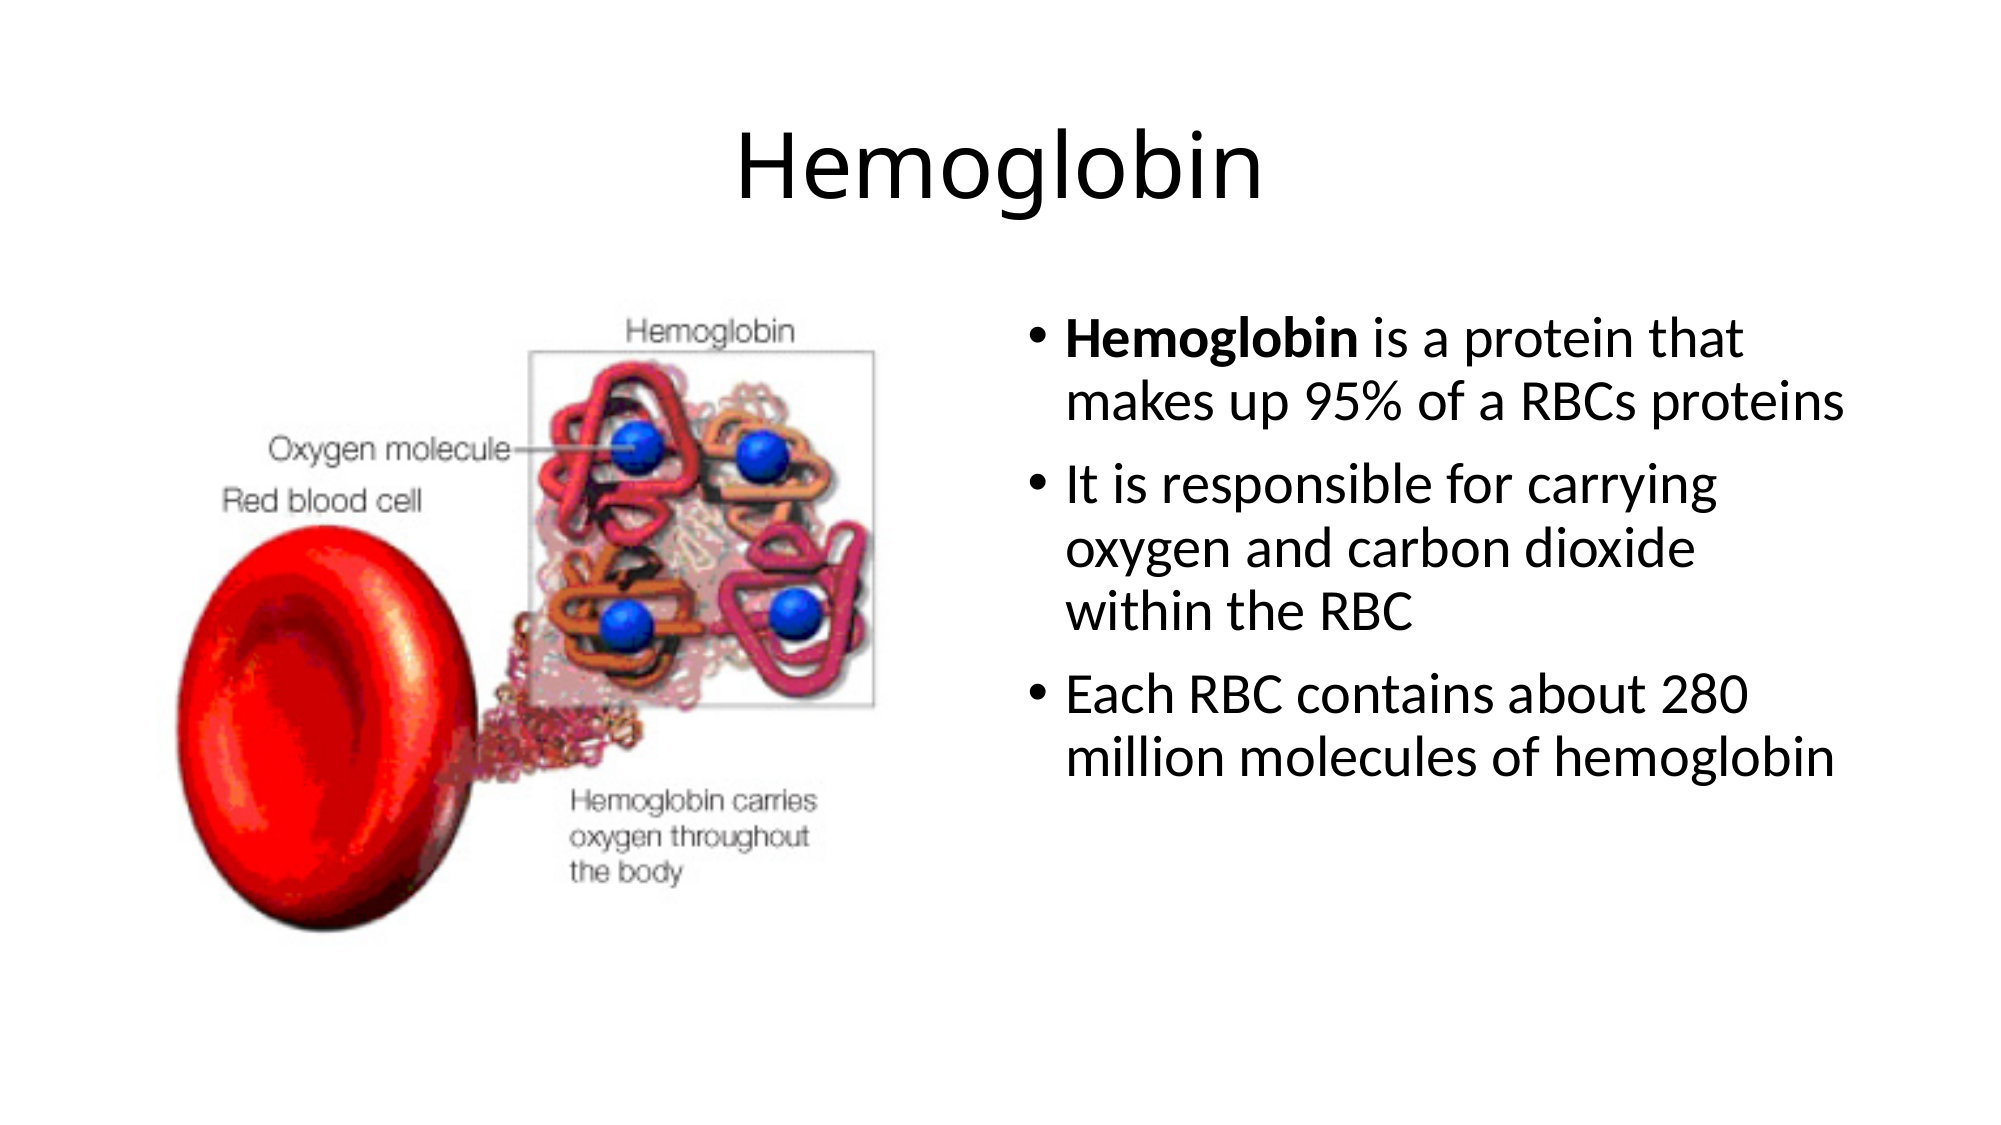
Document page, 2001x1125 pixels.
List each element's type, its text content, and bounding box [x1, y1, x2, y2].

picture [137, 299, 920, 954]
title Hemoglobin [137, 59, 1863, 278]
list Hemoglobin is a protein that makes up 95% of a RBCs proteins It is responsible for carrying oxygen and carbon dioxide within the RBC Each RBC contains about 280 million molecules of hemoglobin [1012, 299, 1863, 1014]
